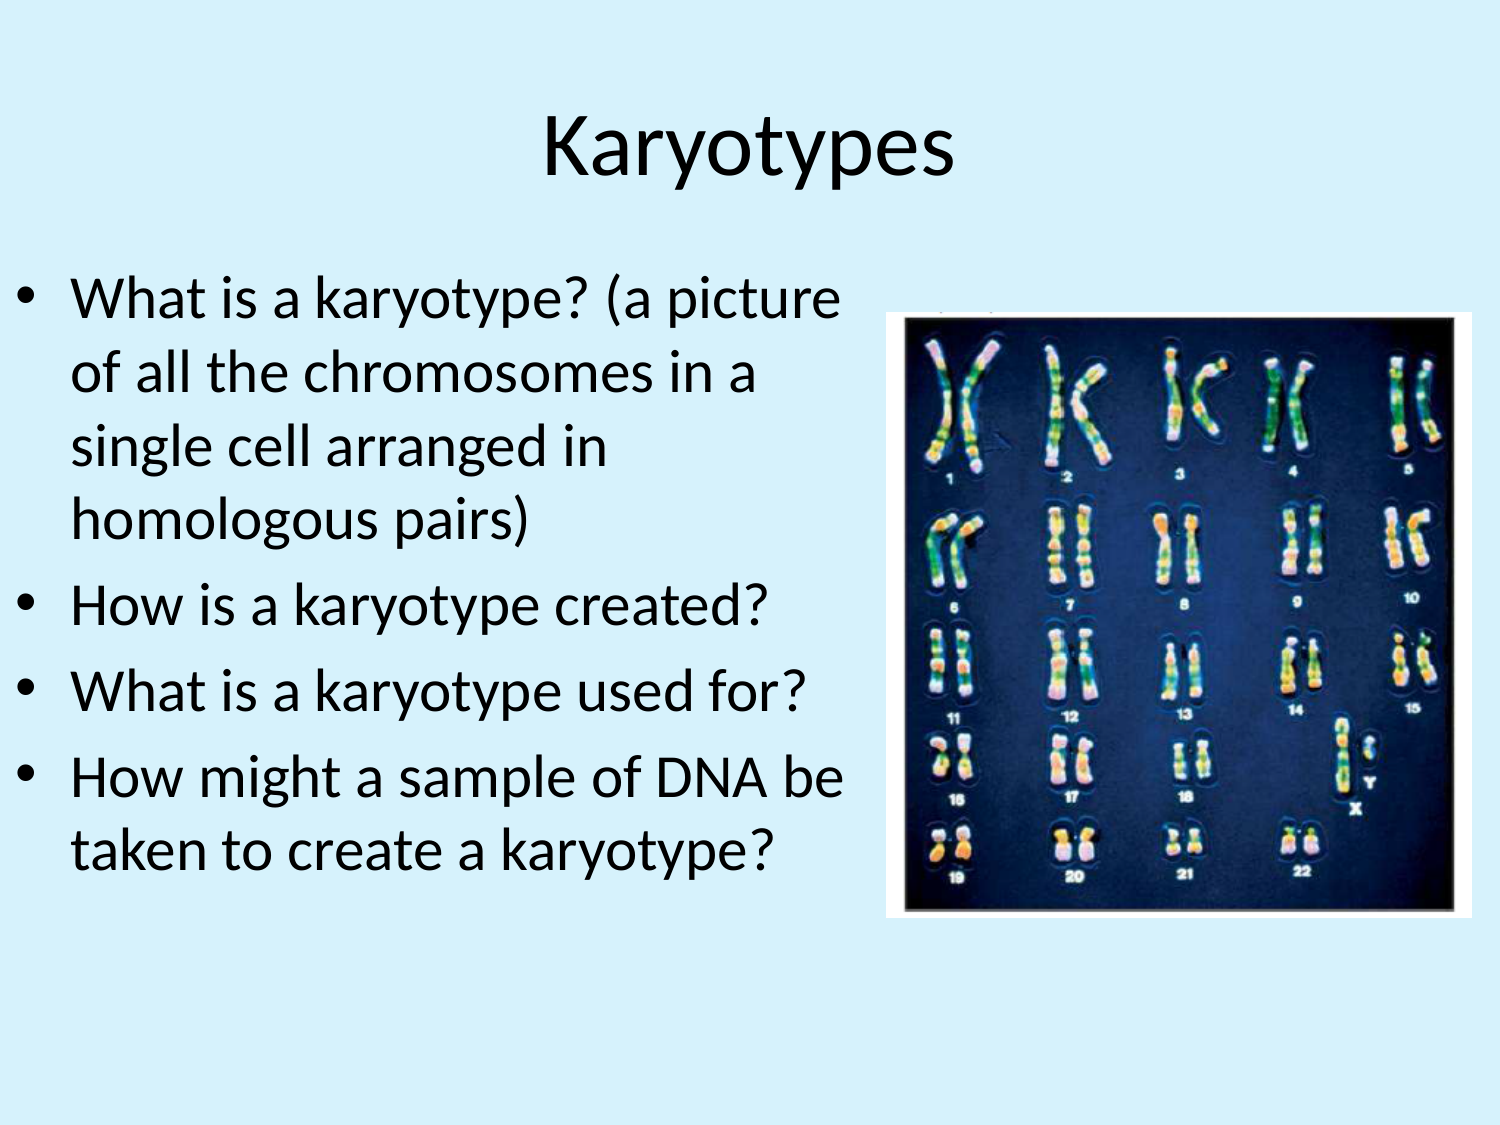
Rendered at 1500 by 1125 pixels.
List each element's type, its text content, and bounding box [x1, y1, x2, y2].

list What is a karyotype? (a picture of all the chromosomes in a single cell arranged in homologous pairs) How is a karyotype created? What is a karyotype used for? How might a sample of DNA be taken to create a karyotype? [0, 249, 888, 993]
title Karyotypes [75, 45, 1425, 233]
picture [885, 312, 1473, 918]
